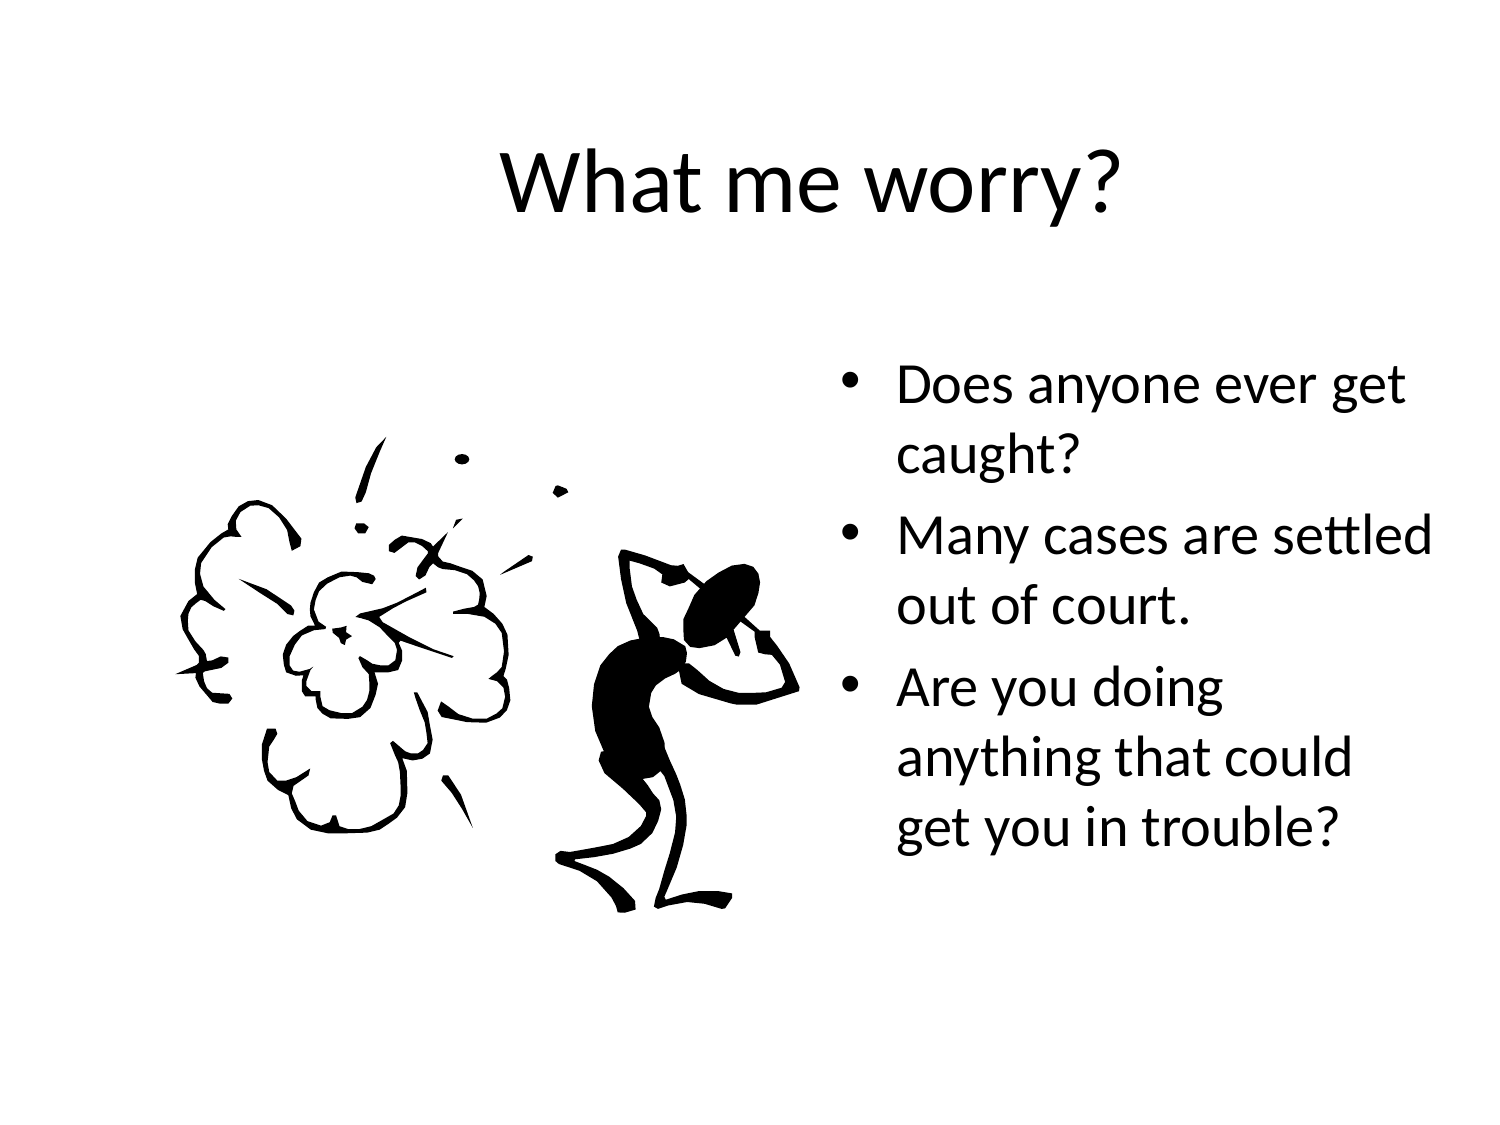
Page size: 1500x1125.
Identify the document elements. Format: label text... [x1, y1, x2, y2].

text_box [174, 436, 801, 914]
list Does anyone ever get caught? Many cases are settled out of court. Are you doing anything that could get you in trouble? [825, 337, 1450, 1013]
title What me worry? [174, 89, 1450, 263]
